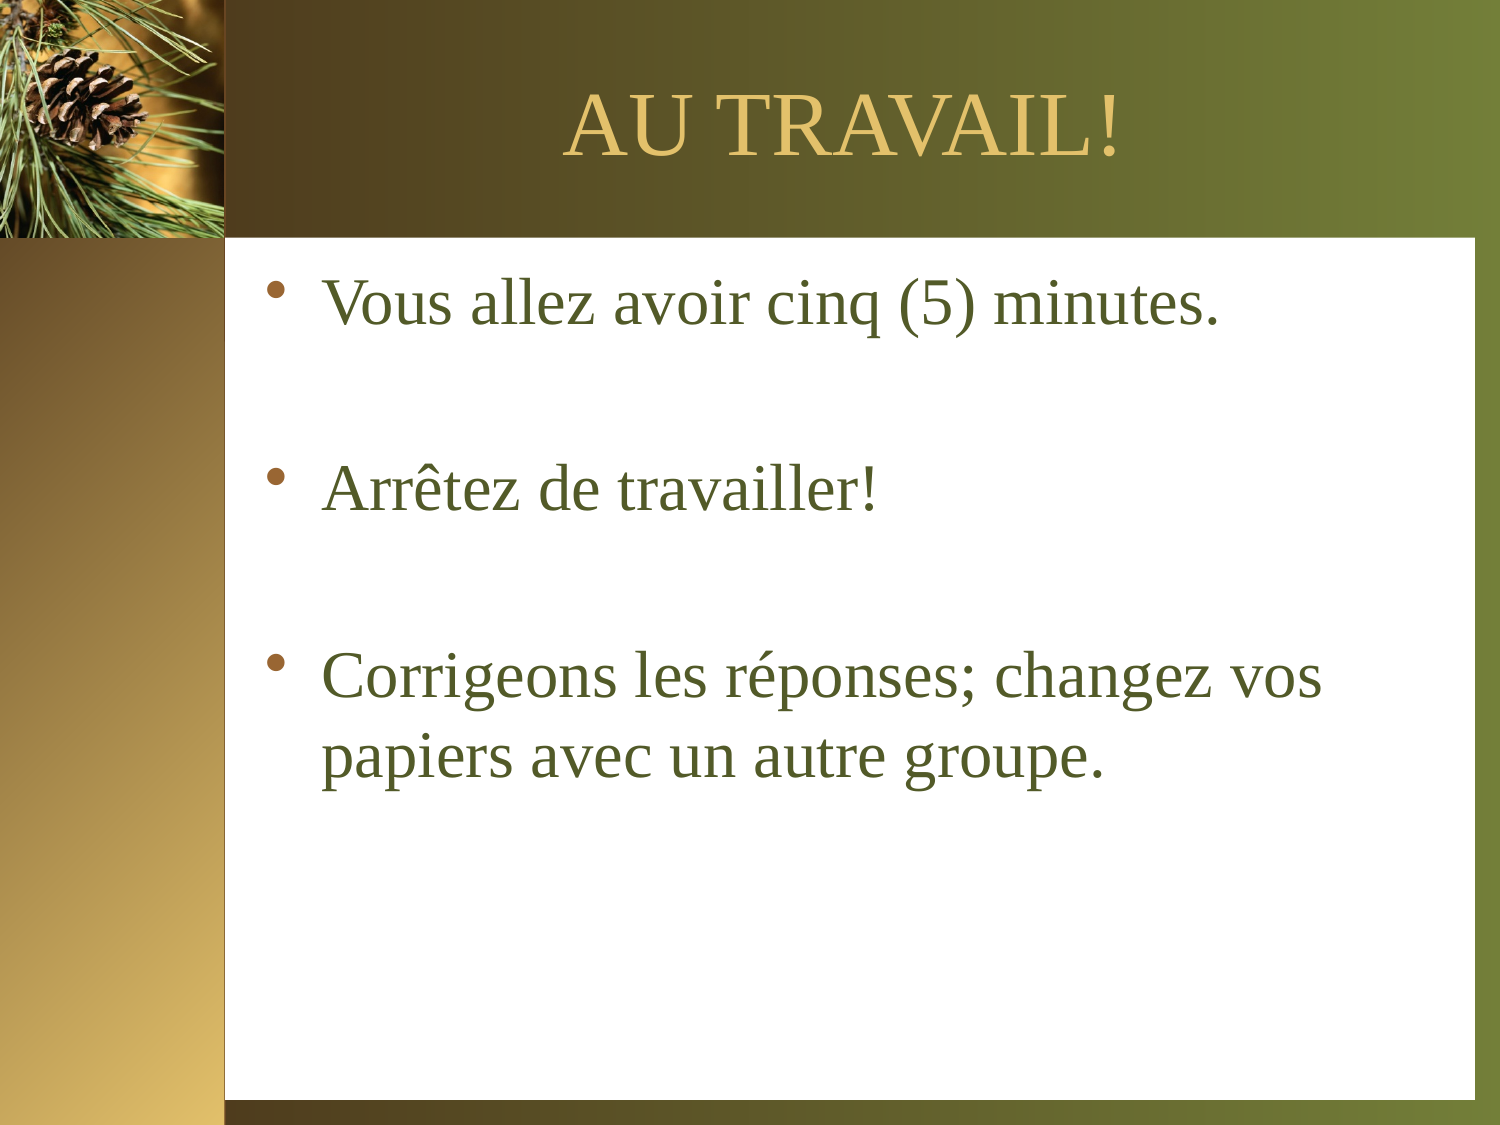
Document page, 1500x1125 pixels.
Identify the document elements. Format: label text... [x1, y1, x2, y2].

picture [0, 0, 224, 238]
title AU TRAVAIL! [249, 24, 1438, 213]
list Vous allez avoir cinq (5) minutes. Arrêtez de travailler! Corrigeons les réponses; changez vos papiers avec un autre groupe. [249, 249, 1438, 1088]
